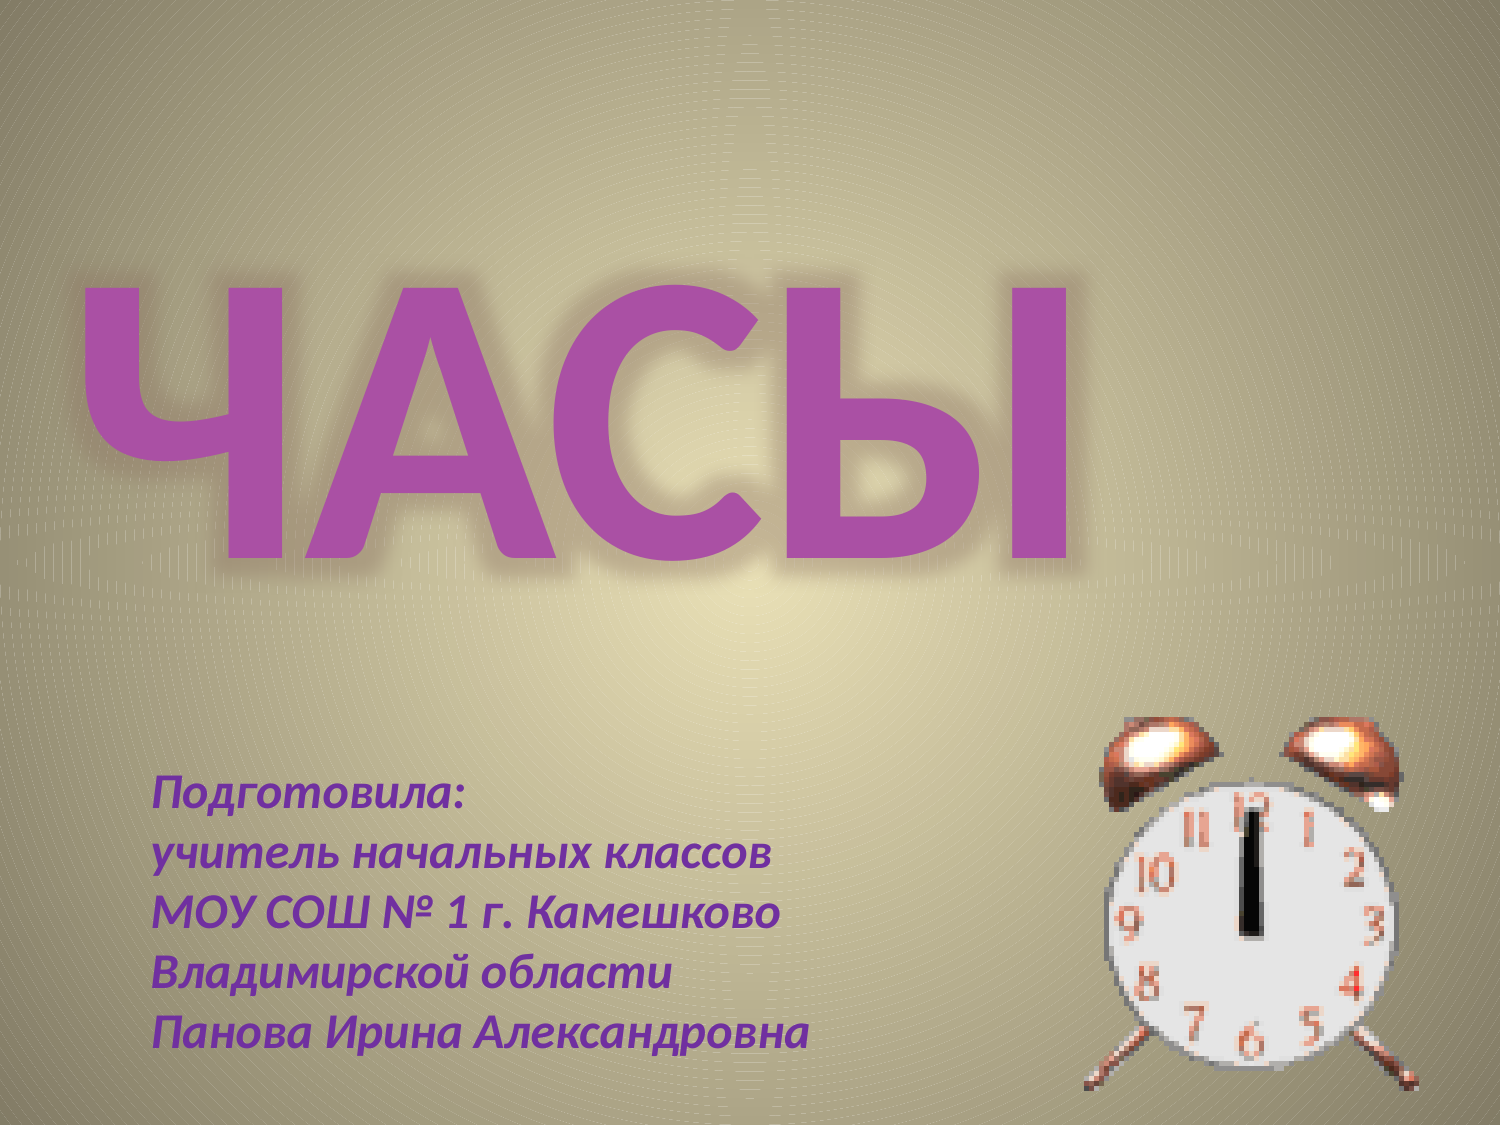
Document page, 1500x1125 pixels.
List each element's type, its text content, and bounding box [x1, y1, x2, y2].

picture [1080, 712, 1424, 1096]
text_box Подготовила: учитель начальных классов МОУ СОШ № 1 г. Камешково Владимирской области Панова Ирина Александровна [135, 751, 951, 1067]
text_box Часы [16, 134, 1150, 650]
